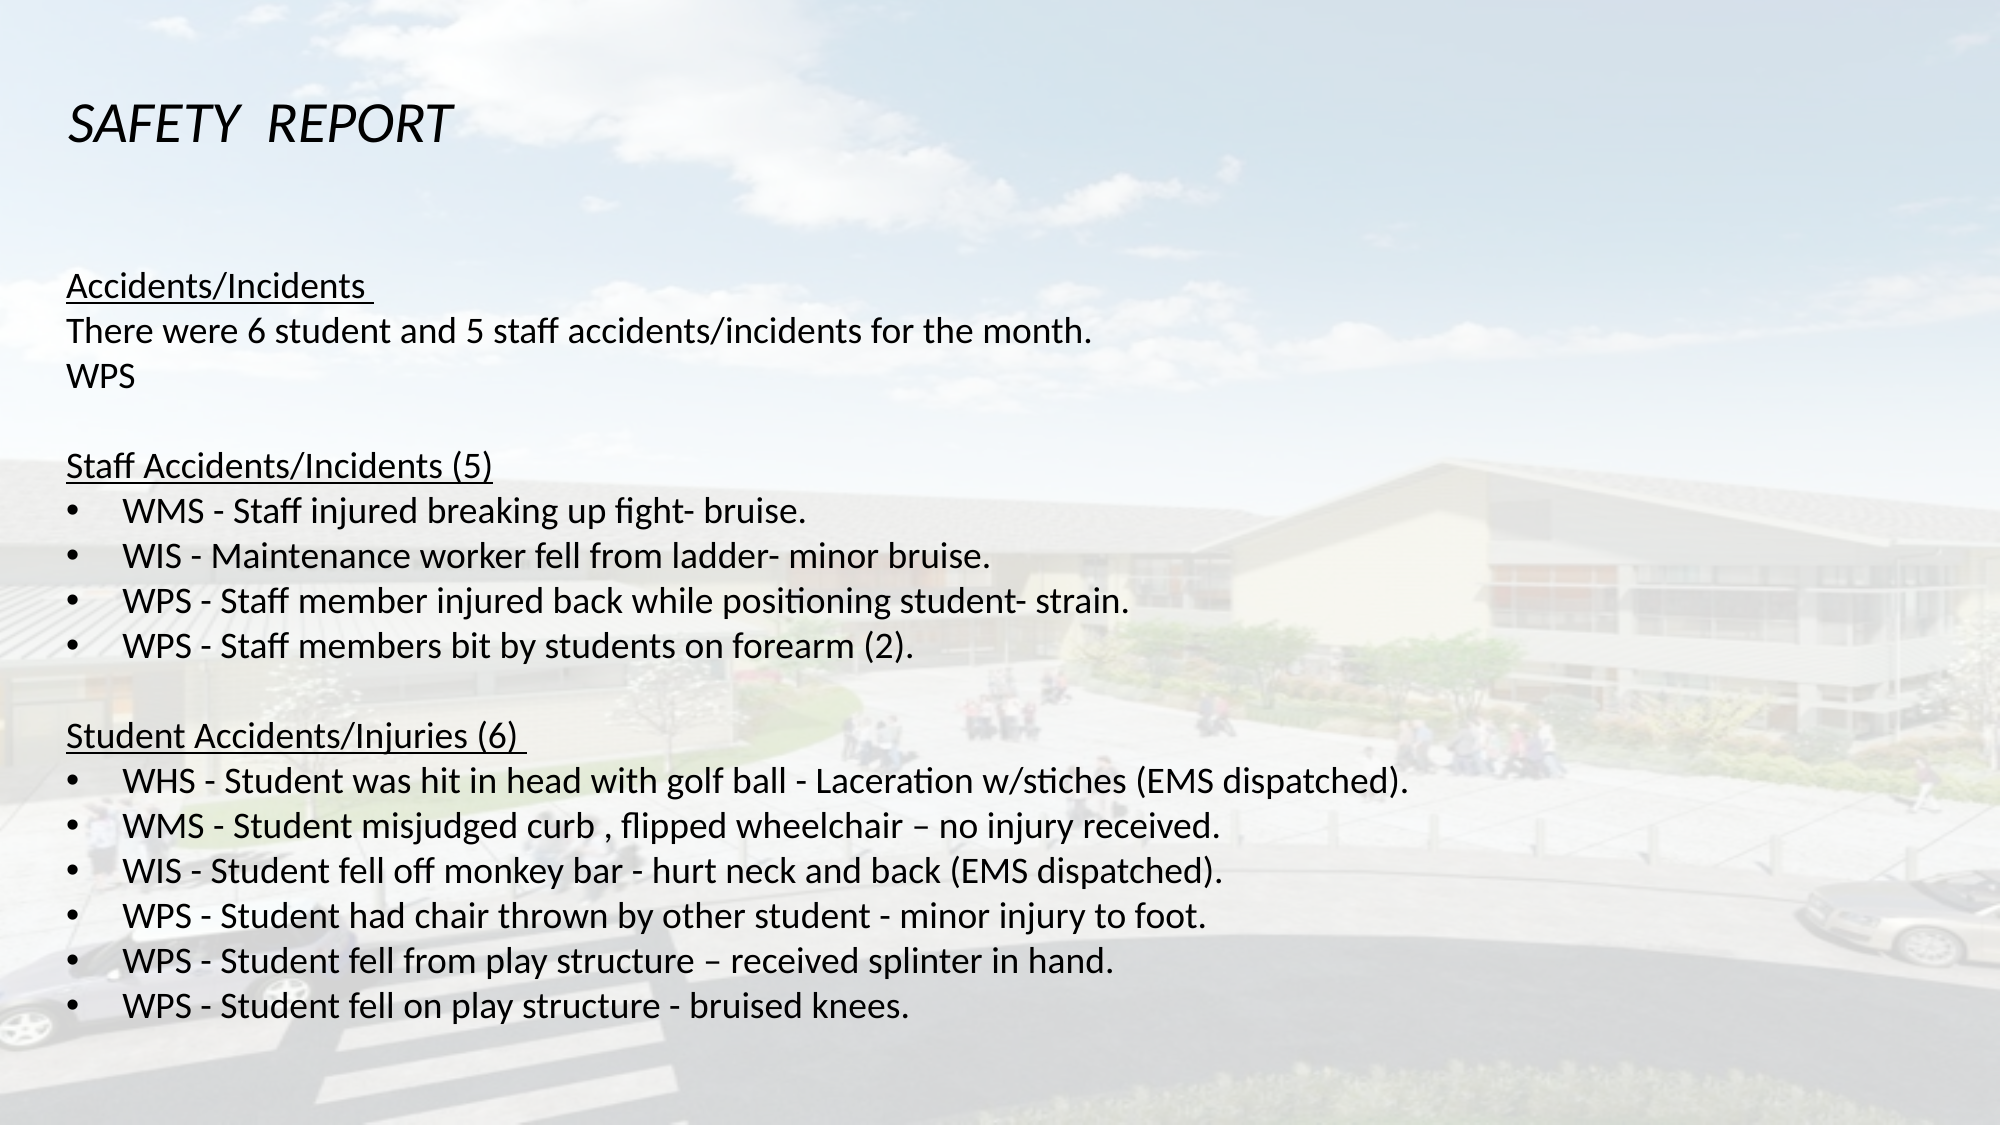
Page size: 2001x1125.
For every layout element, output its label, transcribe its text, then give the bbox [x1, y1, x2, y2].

text_box Accidents/Incidents There were 6 student and 5 staff accidents/incidents for the month. WPS Staff Accidents/Incidents (5) WMS - Staff injured breaking up fight- bruise. WIS - Maintenance worker fell from ladder- minor bruise. WPS - Staff member injured back while positioning student- strain. WPS - Staff members bit by students on forearm (2). Student Accidents/Injuries (6) WHS - Student was hit in head with golf ball - Laceration w/stiches (EMS dispatched). WMS - Student misjudged curb , flipped wheelchair – no injury received. WIS - Student fell off monkey bar - hurt neck and back (EMS dispatched). WPS - Student had chair thrown by other student - minor injury to foot. WPS - Student fell from play structure – received splinter in hand. WPS - Student fell on play structure - bruised knees. [51, 204, 1854, 1125]
text_box SAFETY REPORT [53, 76, 469, 162]
